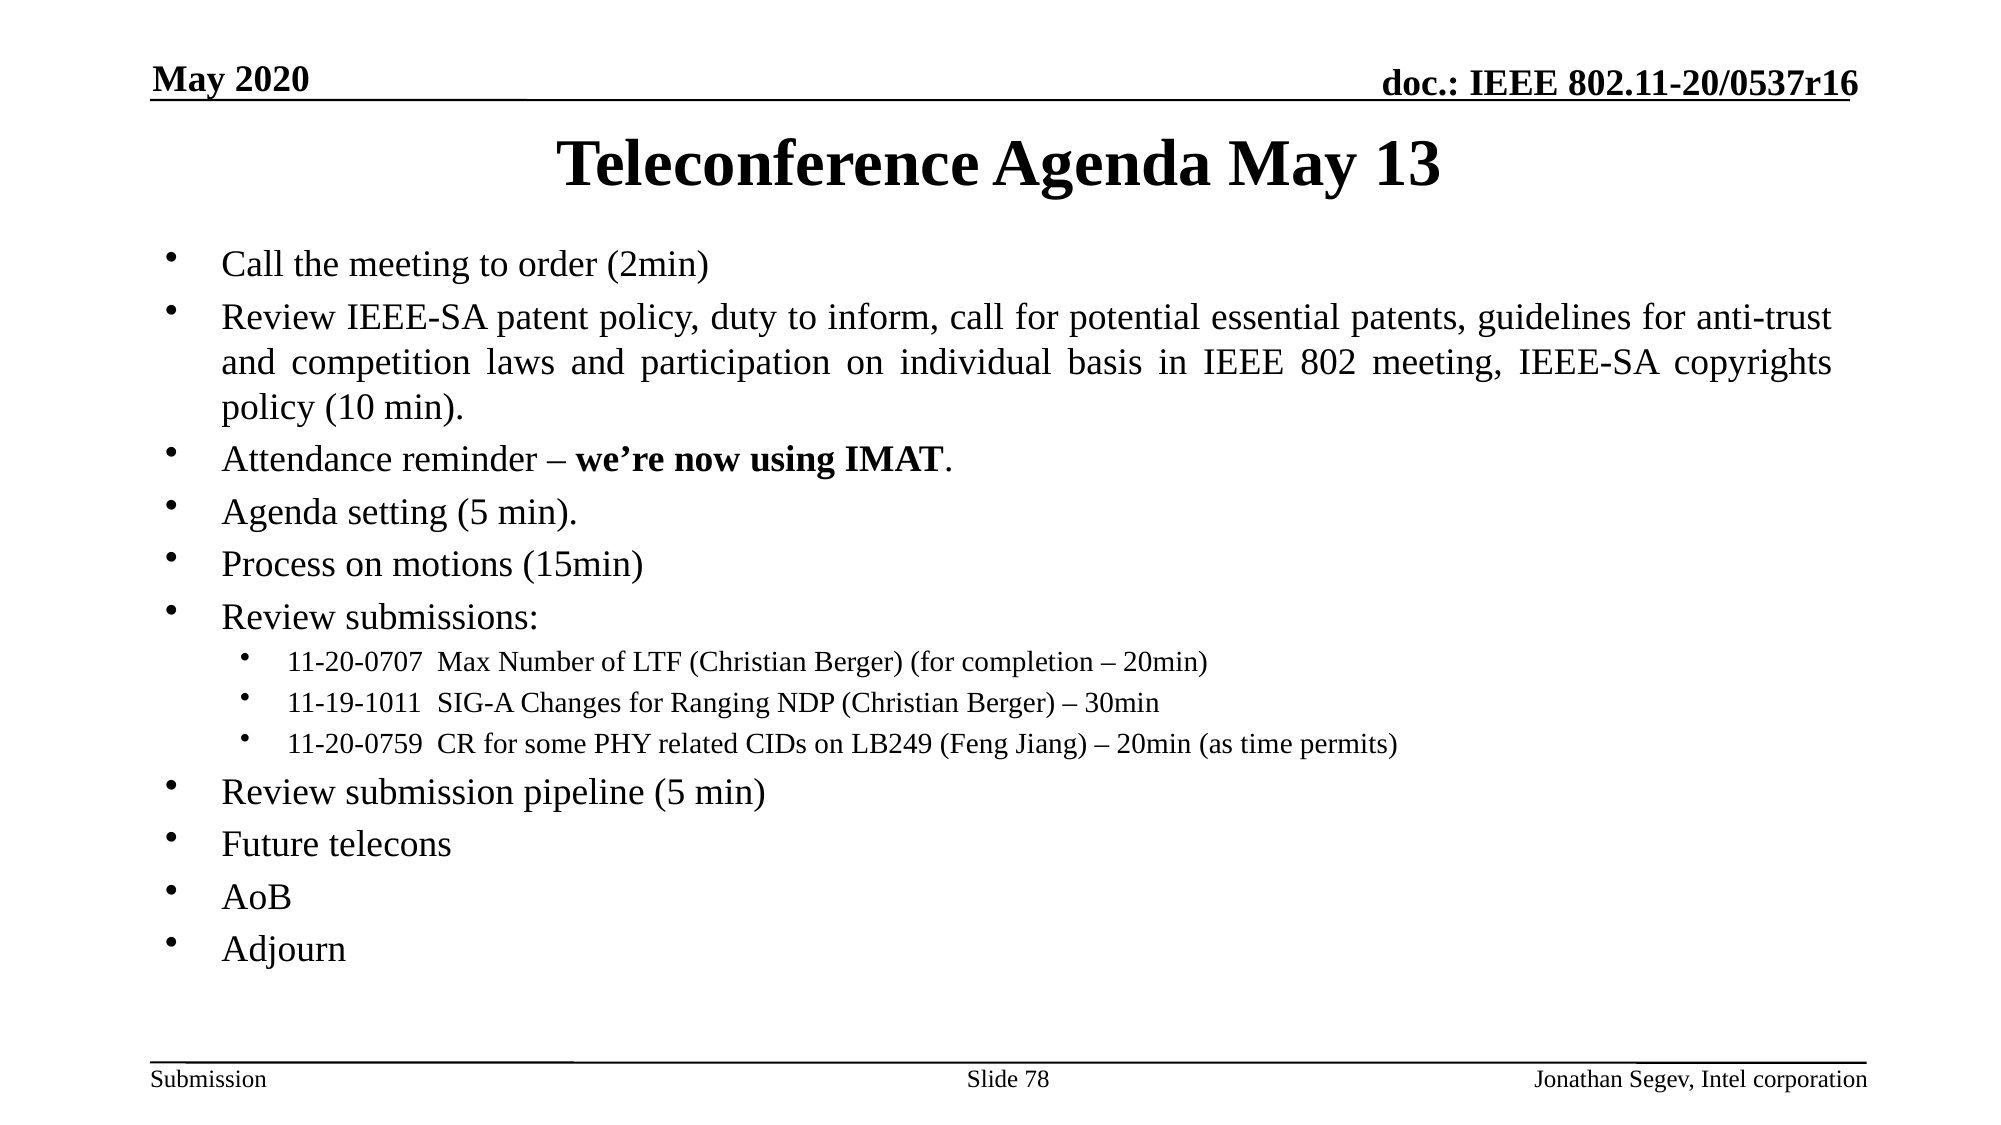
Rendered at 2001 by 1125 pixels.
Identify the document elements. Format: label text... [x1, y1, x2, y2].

slide_number Slide 78 [950, 1061, 1067, 1123]
list Call the meeting to order (2min) Review IEEE-SA patent policy, duty to inform, call for potential essential patents, guidelines for anti-trust and competition laws and participation on individual basis in IEEE 802 meeting, IEEE-SA copyrights policy (10 min). Attendance reminder – we’re now using IMAT. Agenda setting (5 min). Process on motions (15min) Review submissions: 11-20-0707 Max Number of LTF (Christian Berger) (for completion – 20min) 11-19-1011 SIG-A Changes for Ranging NDP (Christian Berger) – 30min 11-20-0759 CR for some PHY related CIDs on LB249 (Feng Jiang) – 20min (as time permits) Review submission pipeline (5 min) Future telecons AoB Adjourn [149, 231, 1850, 1000]
title Teleconference Agenda May 13 [149, 112, 1850, 205]
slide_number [152, 54, 563, 100]
footer Jonathan Segev, Intel corporation [1171, 1061, 1869, 1093]
